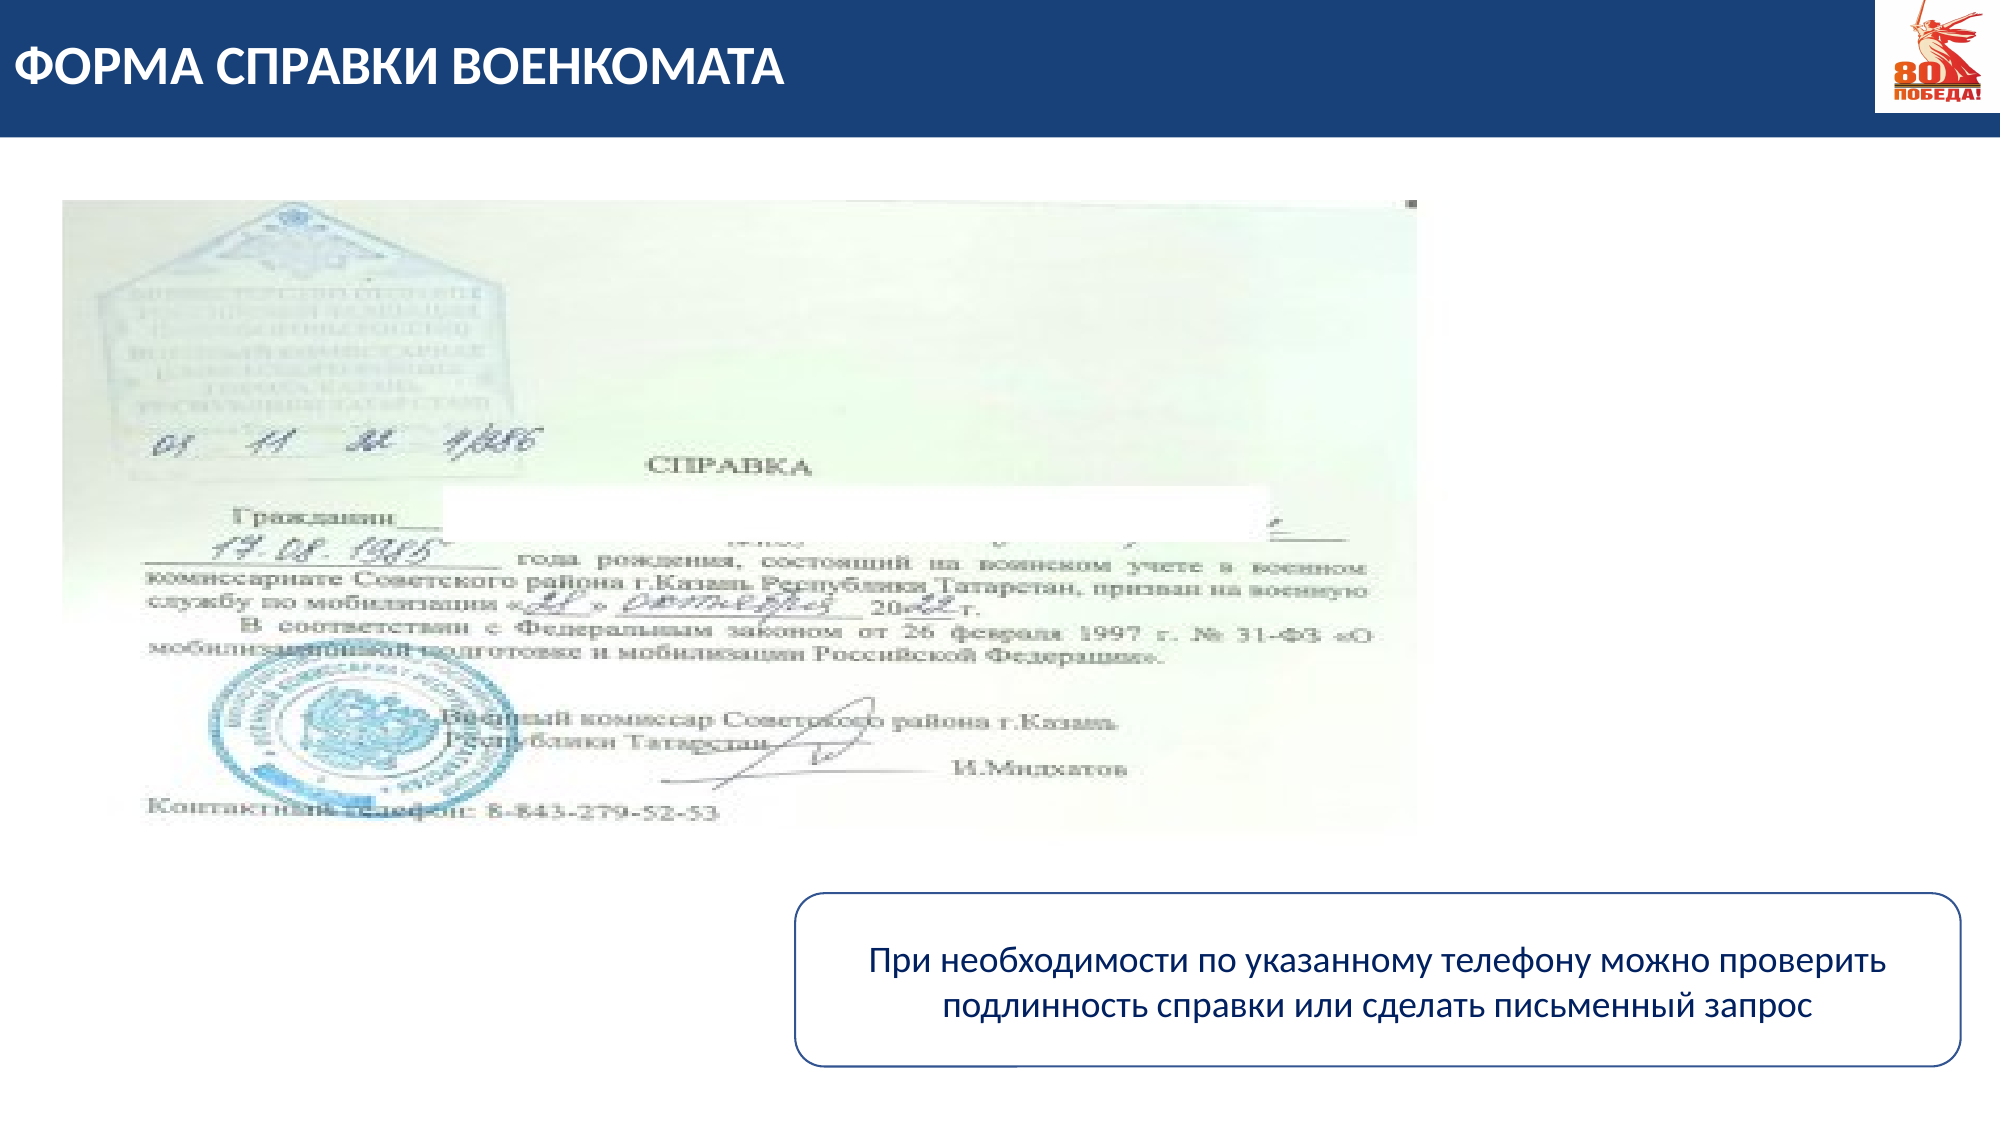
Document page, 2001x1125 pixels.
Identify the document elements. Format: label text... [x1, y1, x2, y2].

picture [62, 199, 1449, 862]
text_box При необходимости по указанному телефону можно проверить подлинность справки или сделать письменный запрос [794, 892, 1962, 1068]
picture [1875, 0, 2000, 113]
text_box ФОРМА СПРАВКИ ВОЕНКОМАТА [0, 0, 2000, 138]
